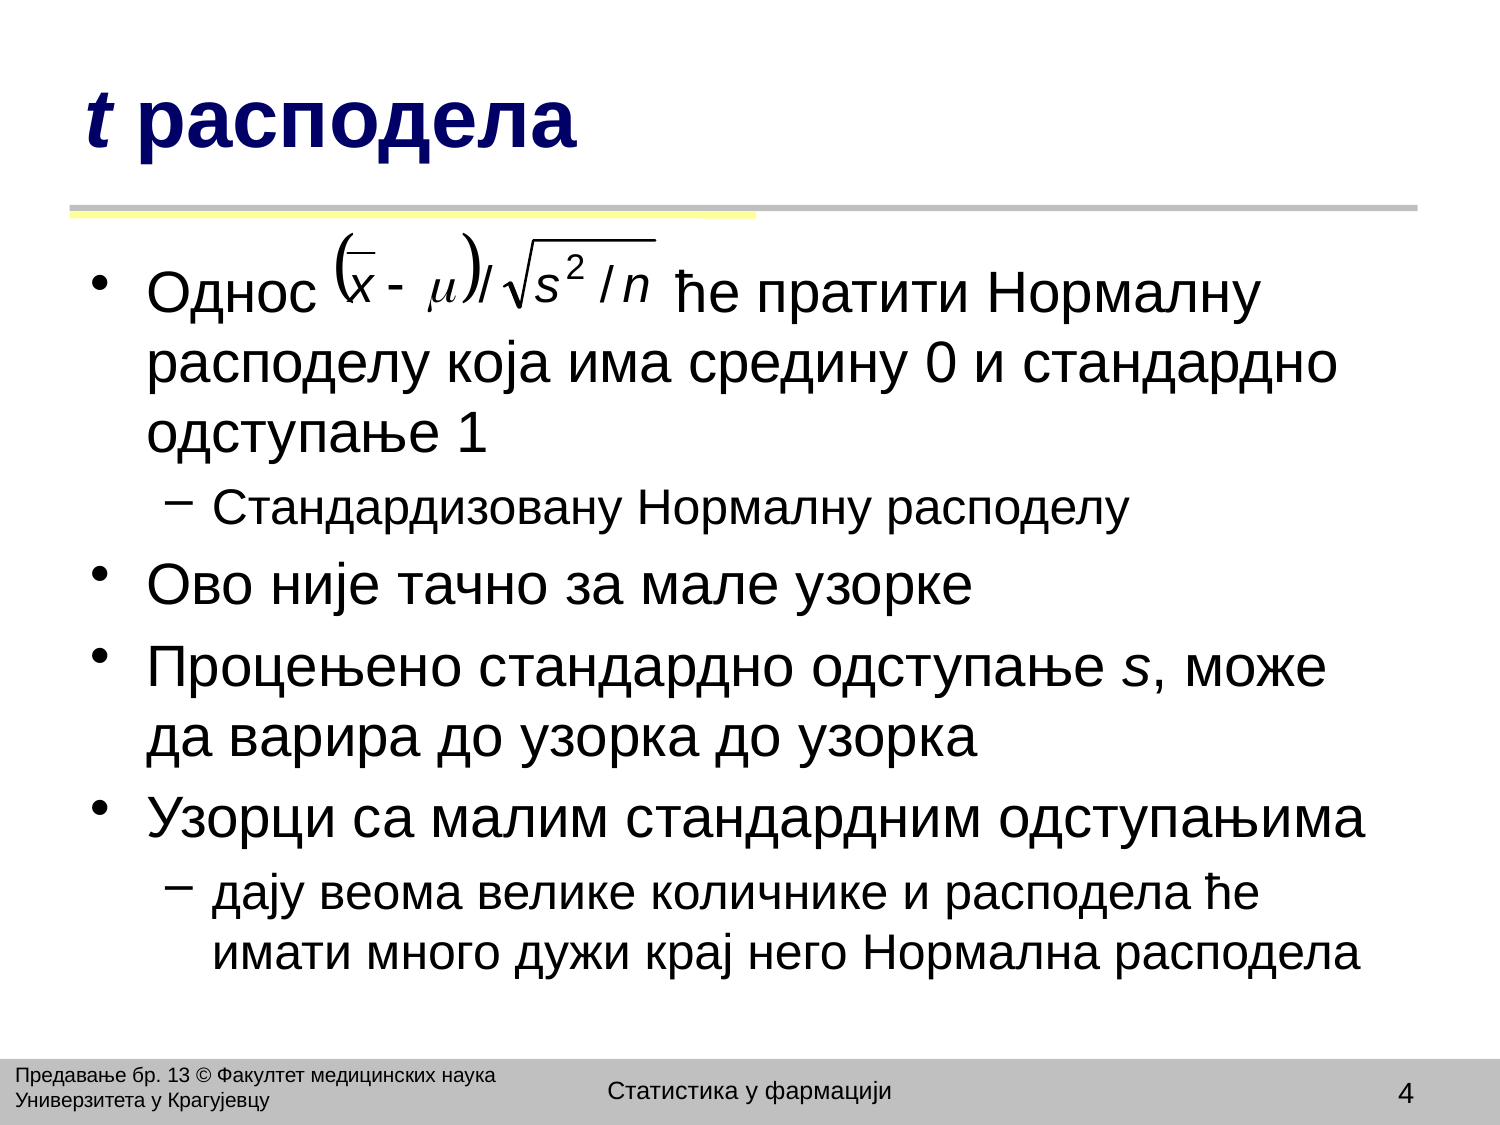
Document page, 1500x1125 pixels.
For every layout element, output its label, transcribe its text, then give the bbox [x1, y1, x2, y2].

slide_number 4 [1079, 1066, 1430, 1125]
slide_number Предавање бр. 13 © Факултет медицинских наука Универзитета у Крагујевцу [0, 1053, 614, 1108]
footer Статистика у фармацији [512, 1066, 988, 1125]
title t расподела [69, 19, 1426, 208]
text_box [325, 226, 671, 329]
list Однос ће пратити Нормалну расподелу која има средину 0 и стандардно одступање 1 Стандардизовану Нормалну расподелу Ово није тачно за мале узорке Процењено стандардно одступање s, може да варира до узорка до узорка Узорци са малим стандардним одступањима дају веома велике количнике и расподела ће имати много дужи крај него Нормална расподела [74, 542, 1426, 1023]
list Однос ће пратити Нормалну расподелу која има средину 0 и стандардно одступање 1 Стандардизовану Нормалну расподелу Ово није тачно за мале узорке Процењено стандардно одступање s, може да варира до узорка до узорка Узорци са малим стандардним одступањима дају веома велике количнике и расподела ће имати много дужи крај него Нормална расподела [74, 246, 1426, 541]
